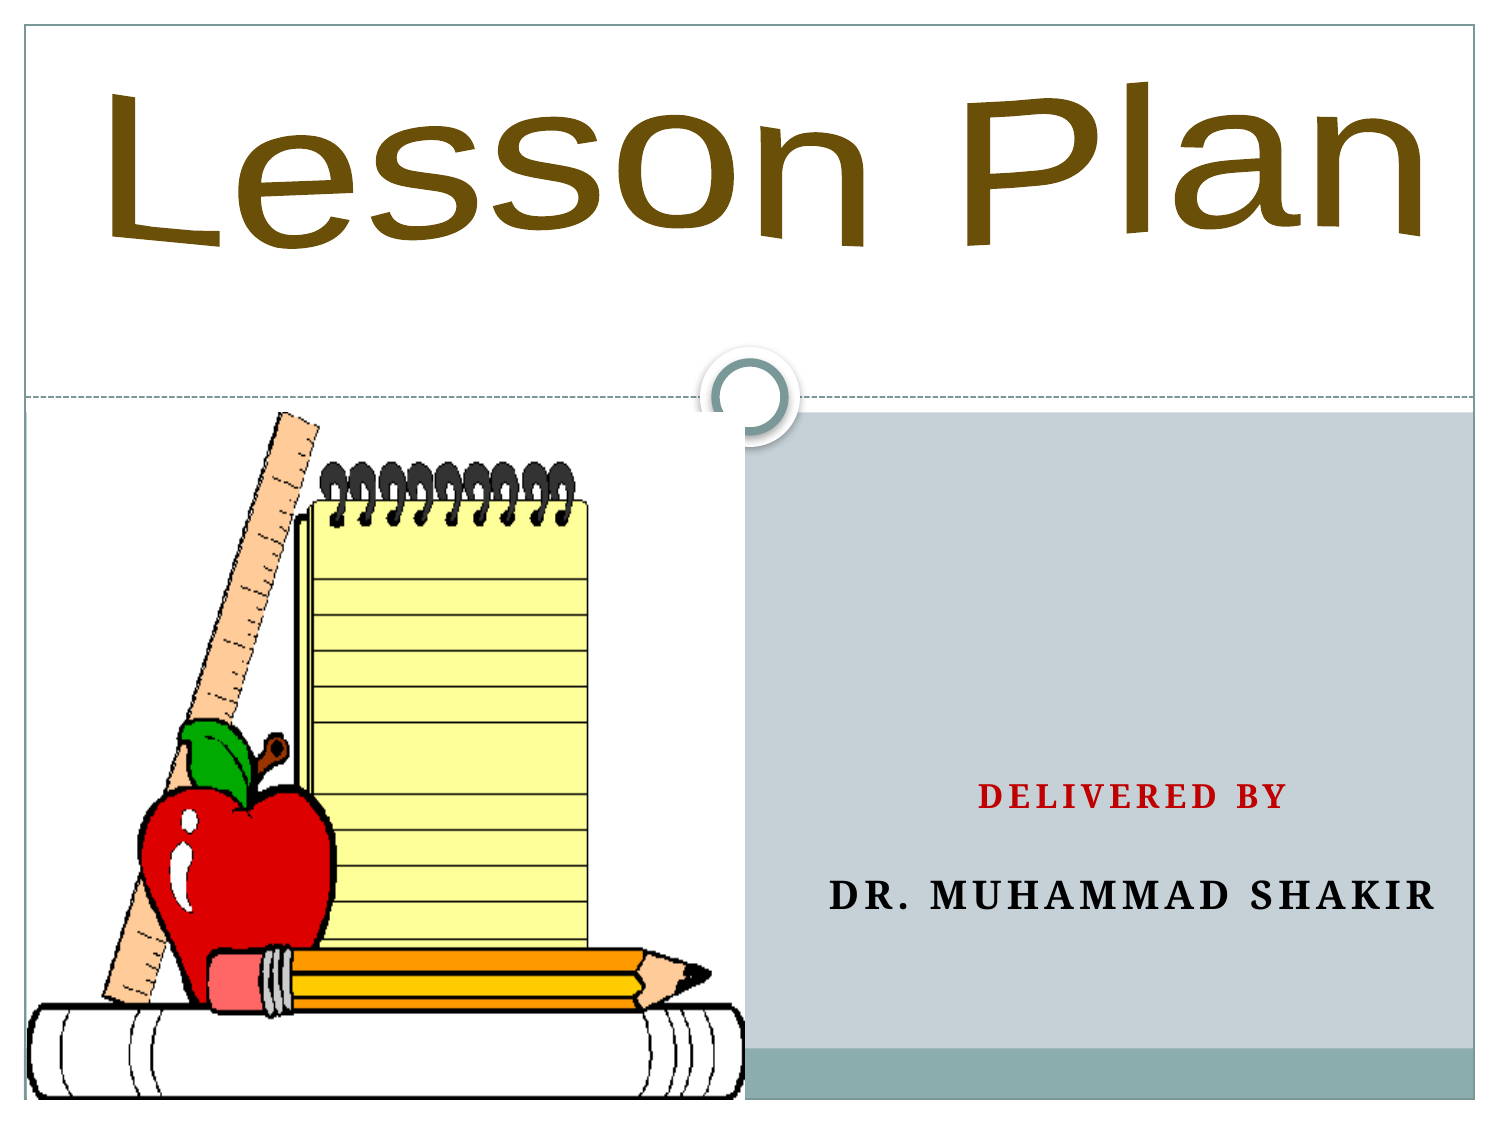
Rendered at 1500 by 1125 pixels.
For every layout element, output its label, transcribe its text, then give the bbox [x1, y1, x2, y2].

picture [26, 412, 745, 1101]
subtitle Delivered By Dr. Muhammad shakir [751, 675, 1500, 938]
